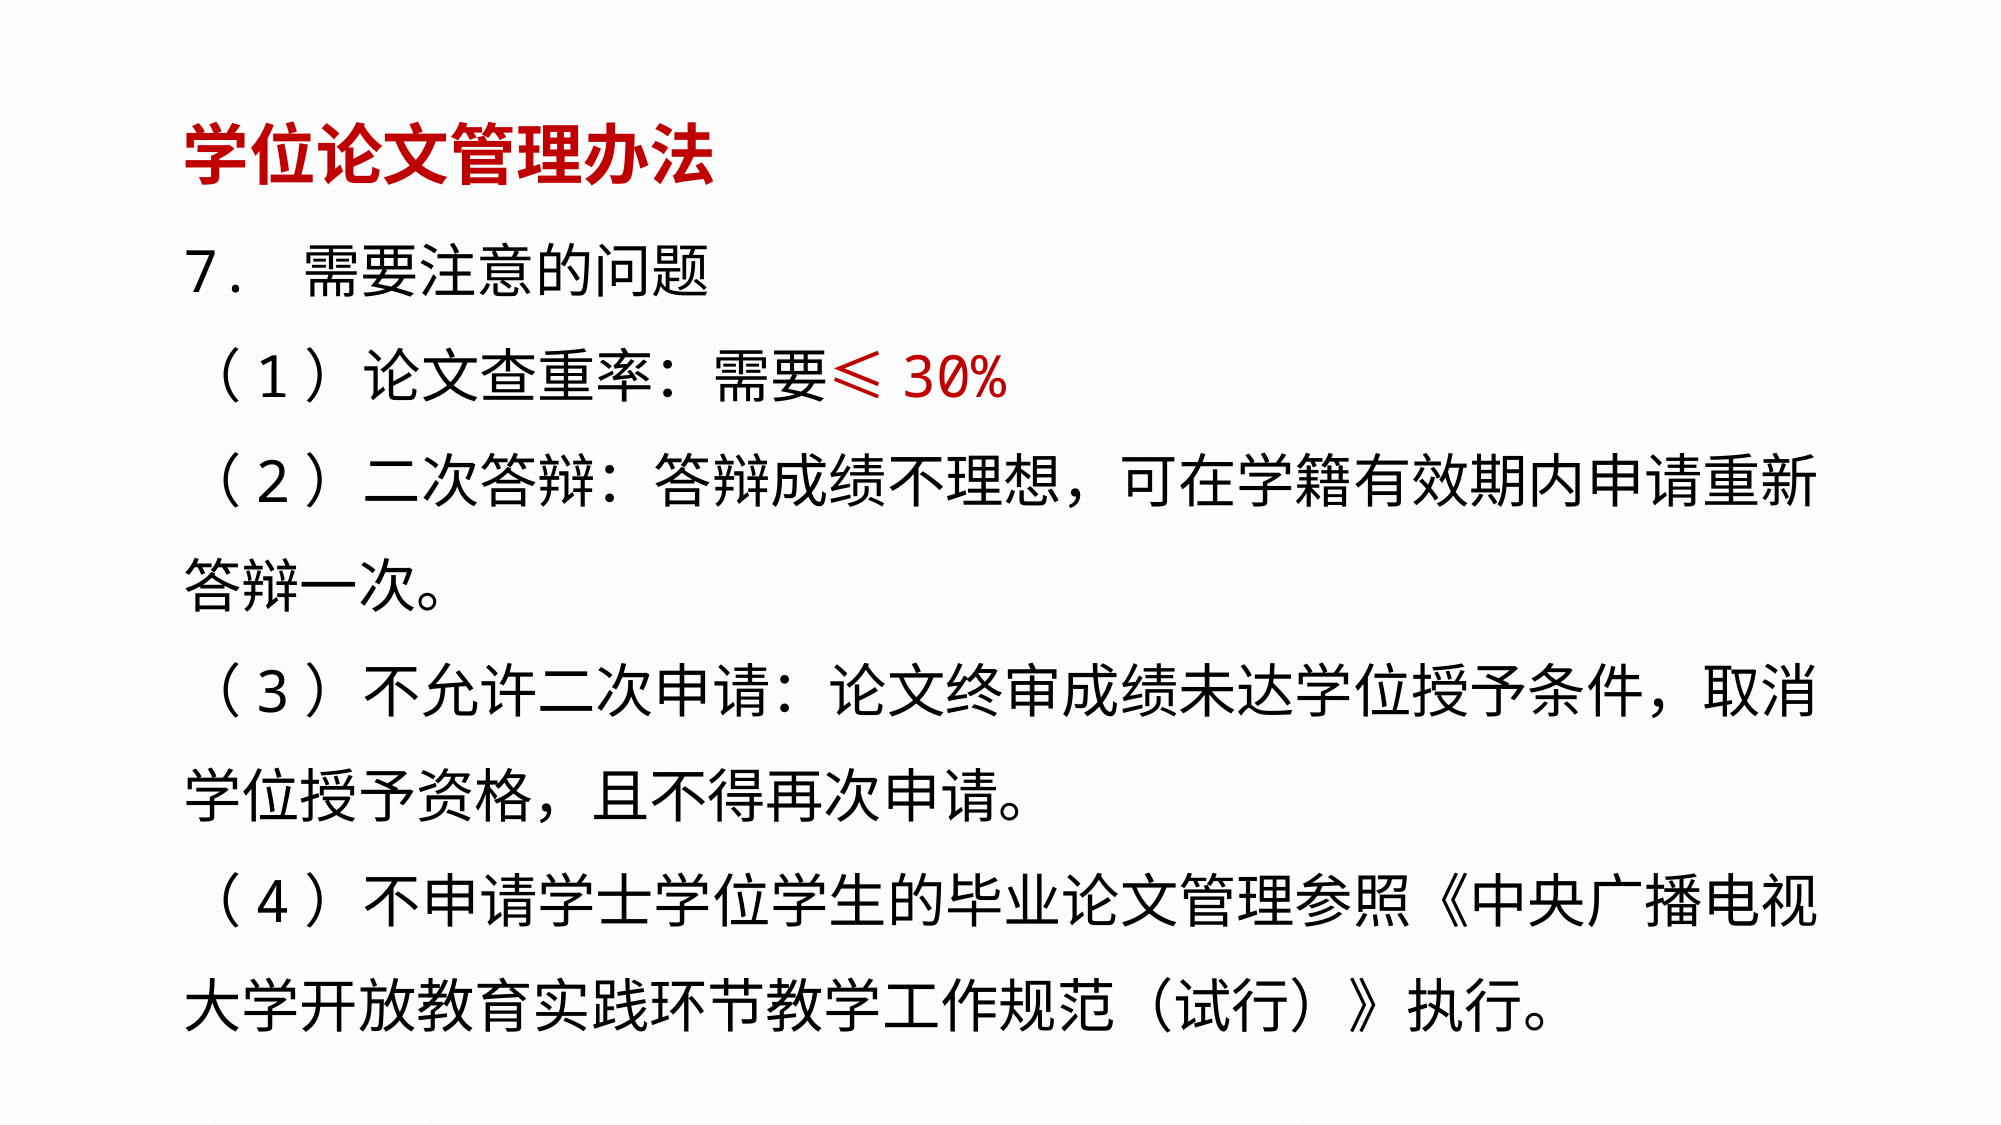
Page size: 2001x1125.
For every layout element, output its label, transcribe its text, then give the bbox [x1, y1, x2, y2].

text_box 学位论文管理办法 [124, 65, 1563, 201]
text_box 7. 需要注意的问题 （1）论文查重率：需要≤30% （2）二次答辩：答辩成绩不理想，可在学籍有效期内申请重新答辩一次。 （3）不允许二次申请：论文终审成绩未达学位授予条件，取消学位授予资格，且不得再次申请。 （4）不申请学士学位学生的毕业论文管理参照《中央广播电视大学开放教育实践环节教学工作规范（试行）》执行。 [168, 191, 1870, 1106]
